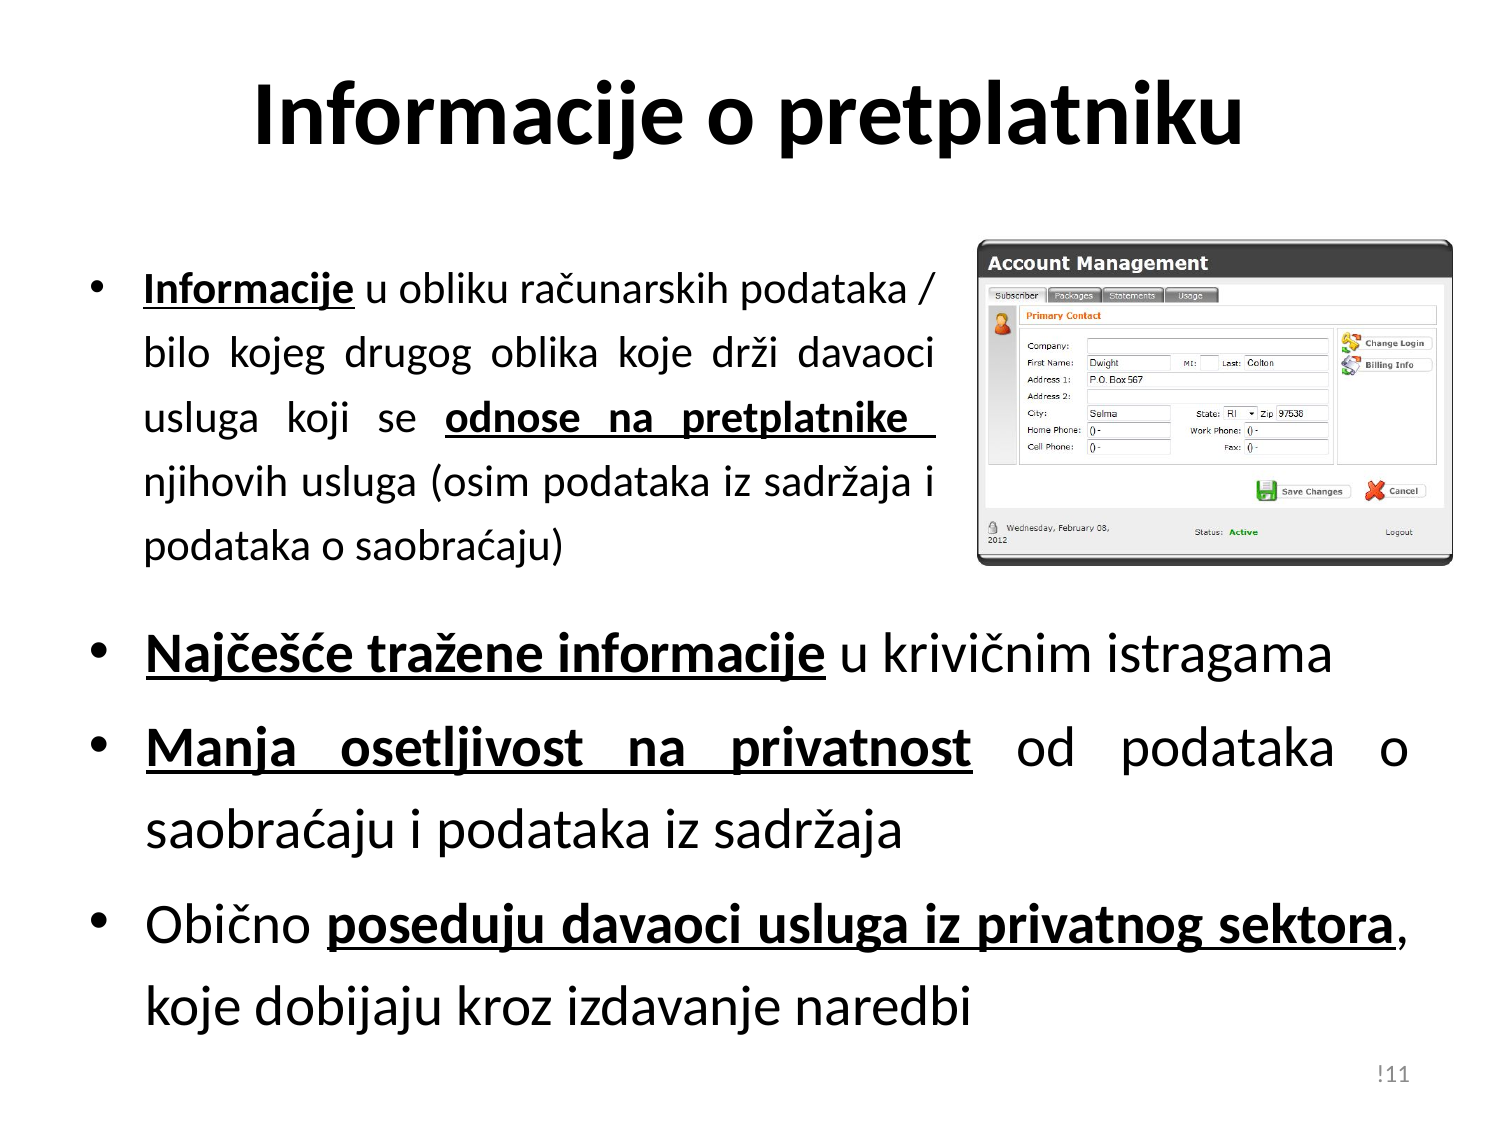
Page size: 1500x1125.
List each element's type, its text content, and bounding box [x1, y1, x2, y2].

picture [972, 235, 1459, 569]
title Informacije o pretplatniku [75, 45, 1425, 233]
slide_number !11 [1074, 1042, 1425, 1103]
list Najčešće tražene informacije u krivičnim istragama Manja osetljivost na privatnost od podataka o saobraćaju i podataka iz sadržaja Obično poseduju davaoci usluga iz privatnog sektora, koje dobijaju kroz izdavanje naredbi [73, 593, 1425, 1050]
text_box Informacije u obliku računarskih podataka / bilo kojeg drugog oblika koje drži davaoci usluga koji se odnose na pretplatnike njihovih usluga (osim podataka iz sadržaja i podataka o saobraćaju) [74, 240, 952, 627]
